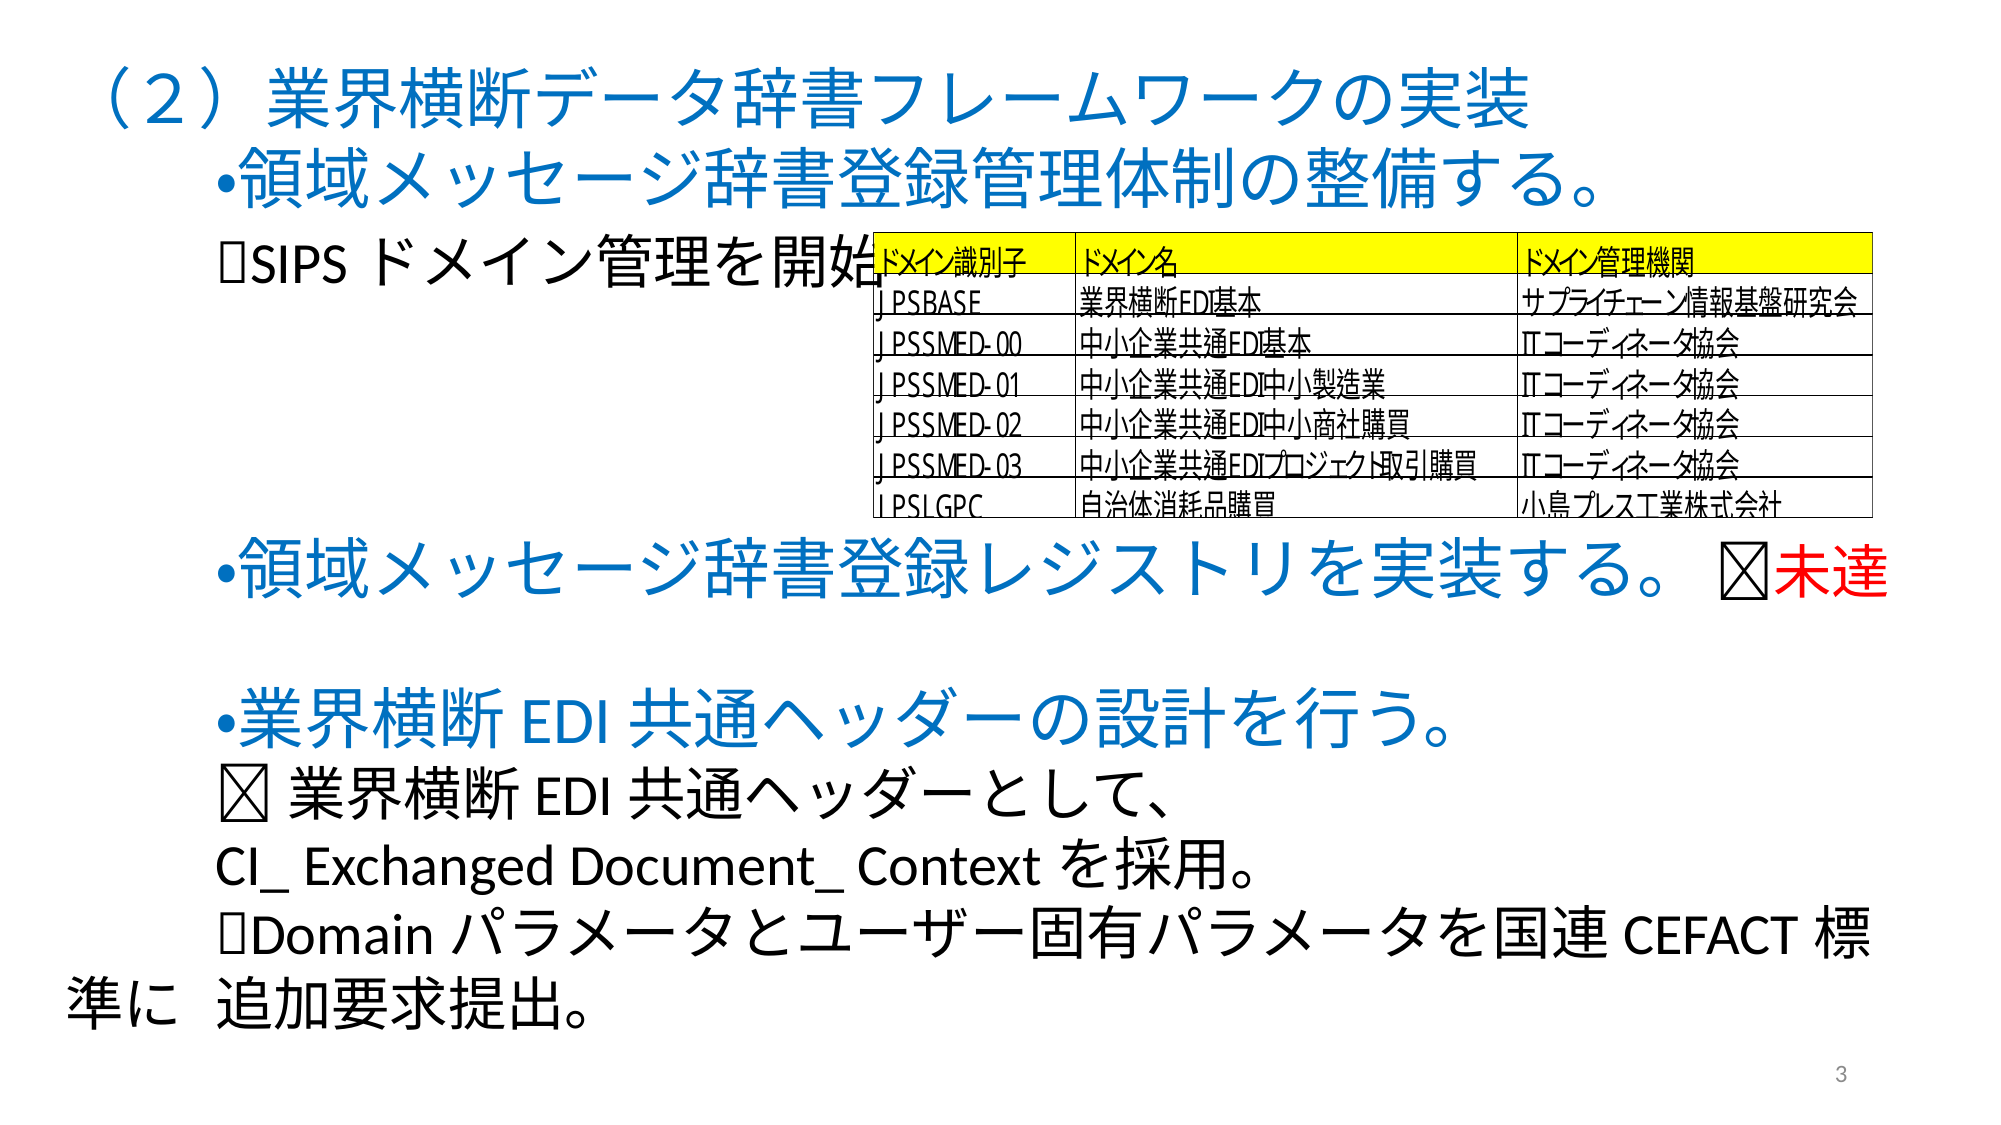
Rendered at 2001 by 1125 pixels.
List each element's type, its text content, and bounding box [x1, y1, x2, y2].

text_box （２）業界横断データ辞書フレームワークの実装 ・領域メッセージ辞書登録管理体制の整備する。 SIPSドメイン管理を開始 ・領域メッセージ辞書登録レジストリを実装する。 未達 ・業界横断EDI共通ヘッダーの設計を行う。 業界横断EDI共通ヘッダーとして、 CI_ Exchanged Document_ Contextを採用。 Domainパラメータとユーザー固有パラメータを国連CEFACT標準に 追加要求提出。 [50, 49, 1913, 1044]
picture [873, 231, 1874, 519]
slide_number 3 [1412, 1042, 1863, 1103]
